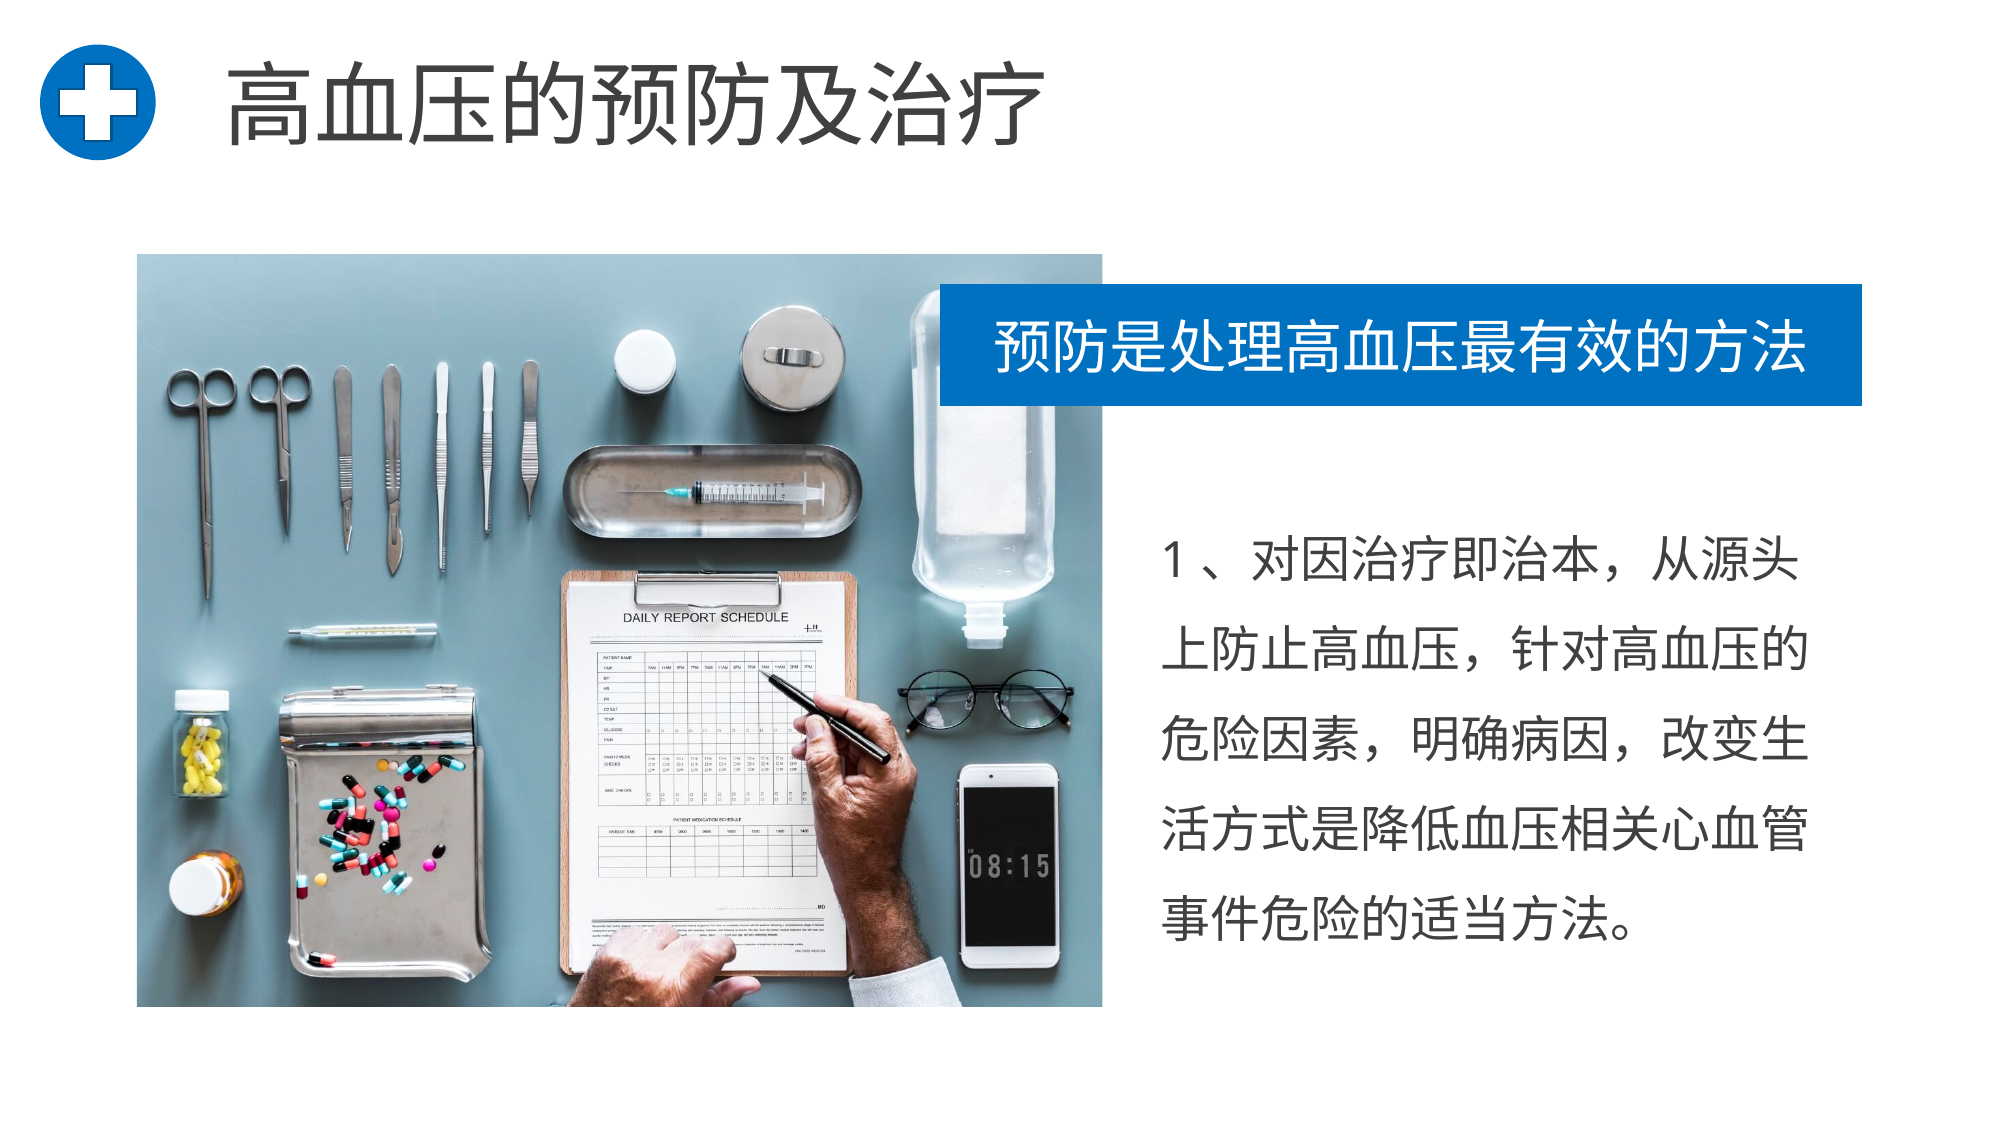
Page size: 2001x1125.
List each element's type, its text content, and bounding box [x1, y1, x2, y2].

text_box 1、对因治疗即治本，从源头上防止高血压，针对高血压的危险因素，明确病因，改变生活方式是降低血压相关心血管事件危险的适当方法。 [1145, 489, 1846, 955]
text_box 预防是处理高血压最有效的方法 [1103, 284, 1862, 406]
text_box 高血压的预防及治疗 [202, 36, 1071, 168]
picture [136, 254, 1103, 1007]
